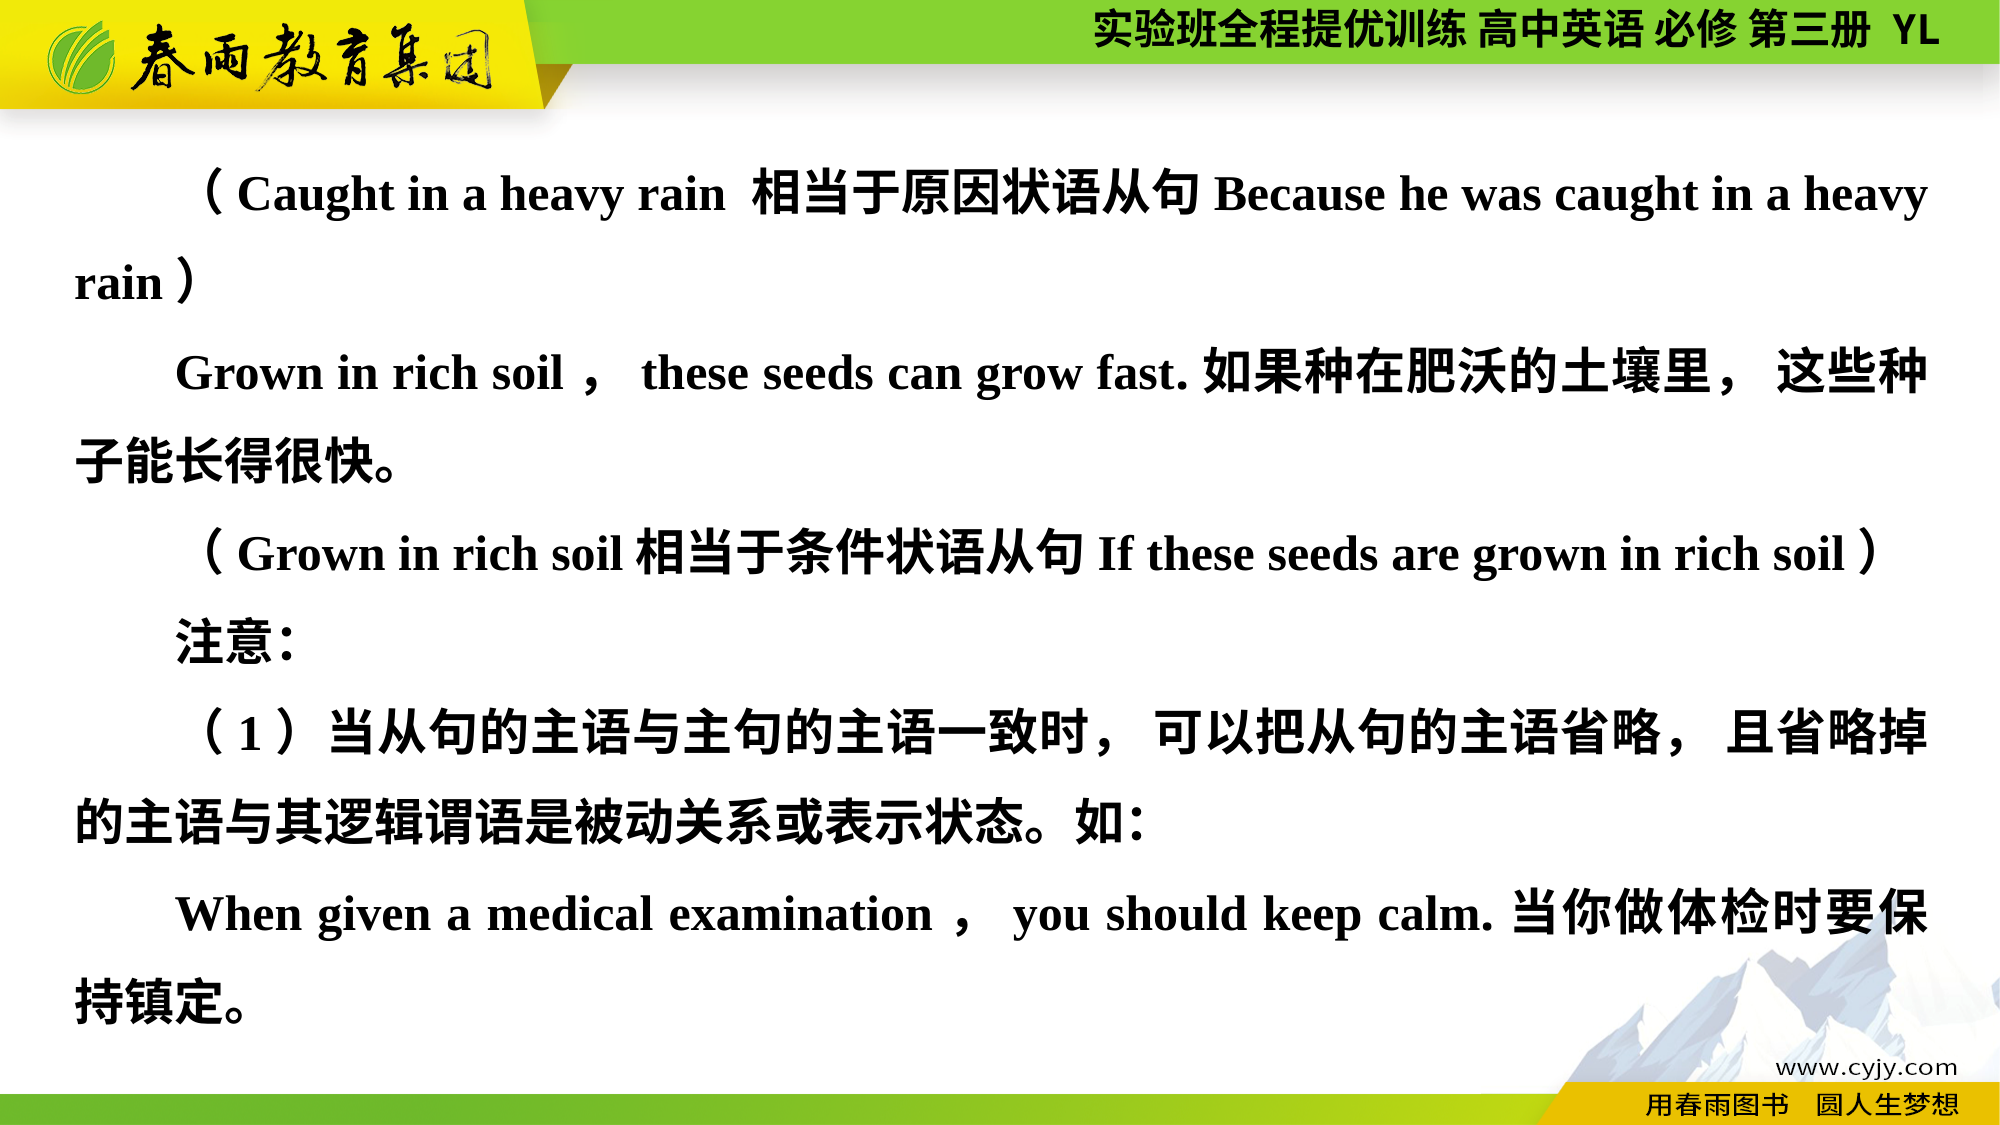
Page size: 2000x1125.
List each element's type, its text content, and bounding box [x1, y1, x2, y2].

picture [0, 0, 2000, 1125]
list （Caught in a heavy rain 相当于原因状语从句Because he was caught in a heavy rain） Grown in rich soil，these seeds can grow fast.如果种在肥沃的土壤里， 这些种子能长得很快。 （Grown in rich soil相当于条件状语从句If these seeds are grown in rich soil） 注意： （1）当从句的主语与主句的主语一致时， 可以把从句的主语省略， 且省略掉的主语与其逻辑谓语是被动关系或表示状态。如： When given a medical examination，you should keep calm.当你做体检时要保持镇定。 [59, 122, 1944, 1035]
